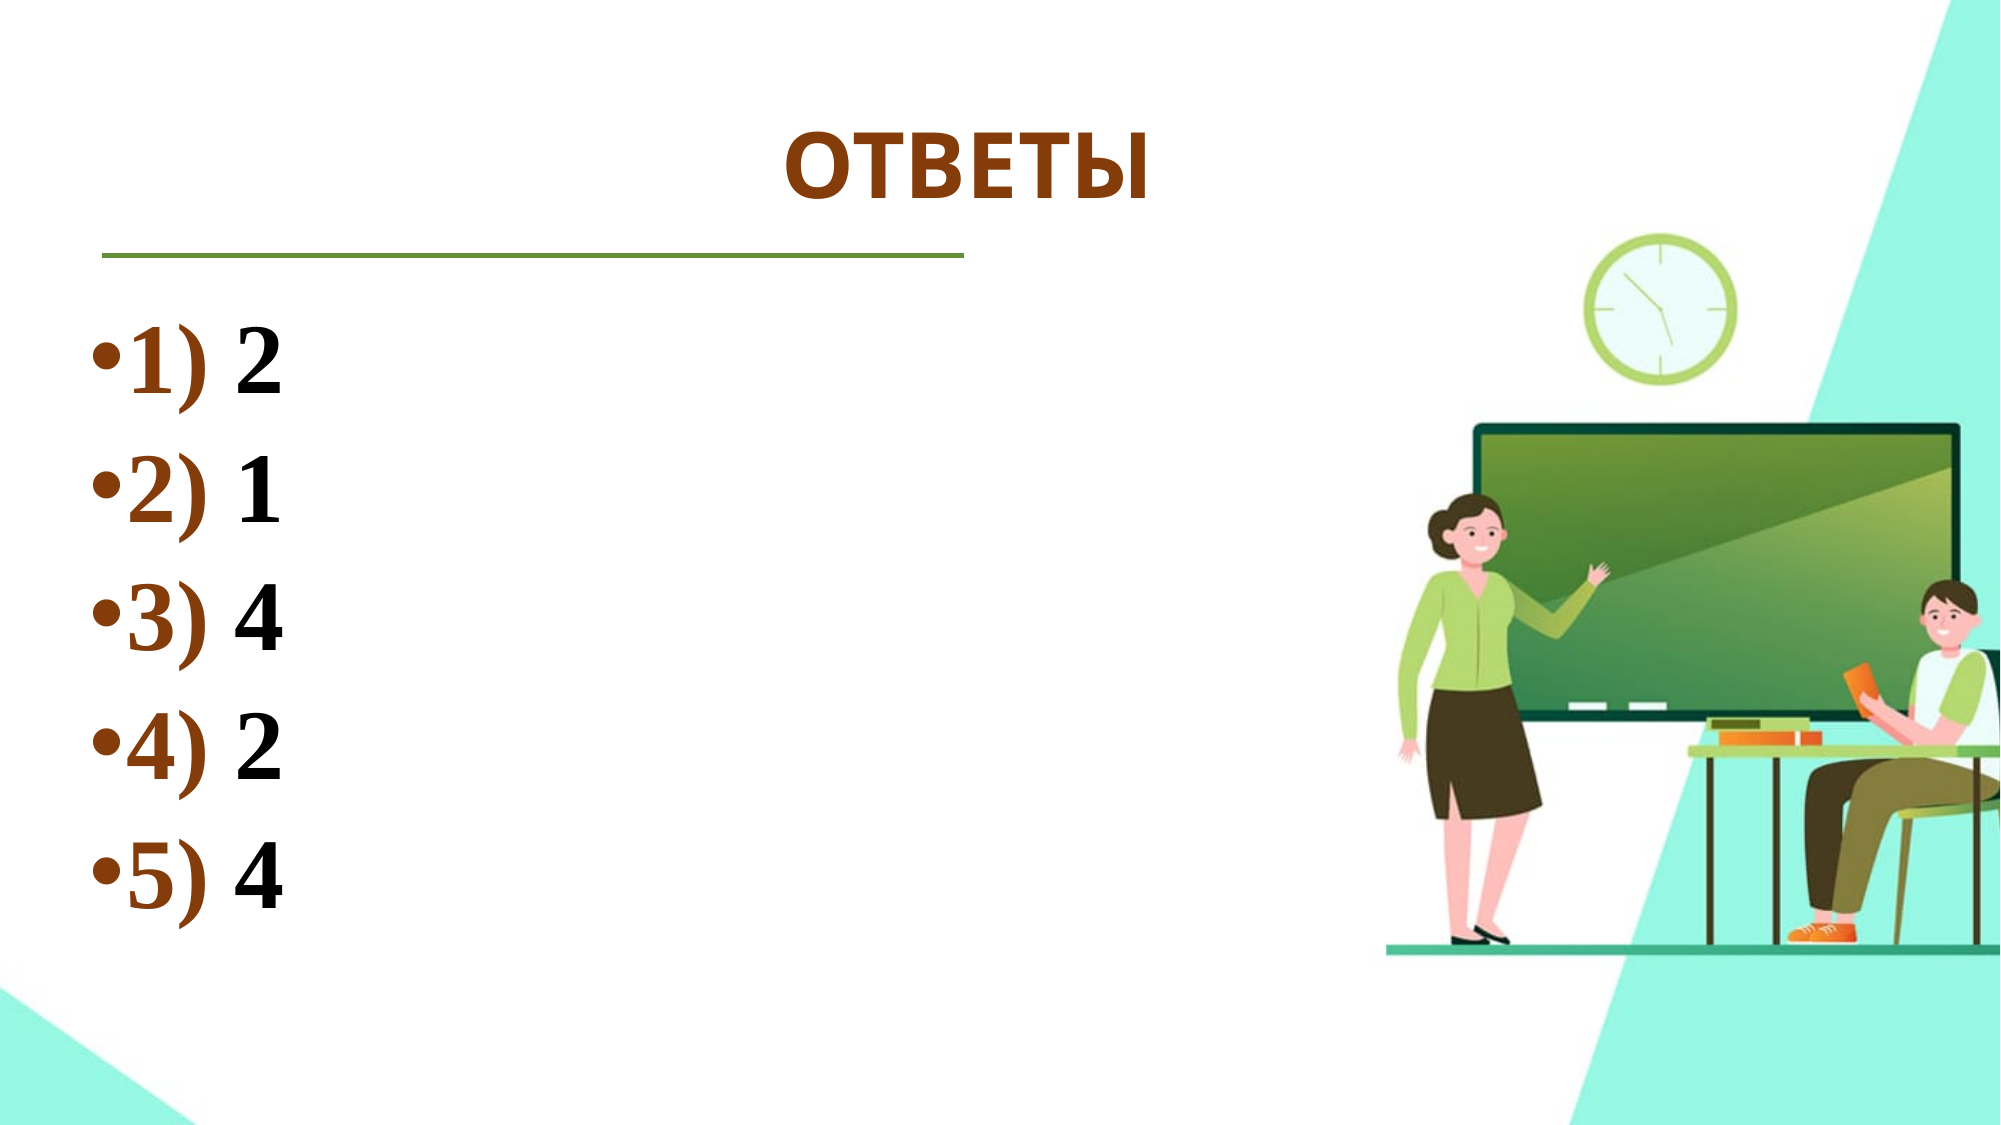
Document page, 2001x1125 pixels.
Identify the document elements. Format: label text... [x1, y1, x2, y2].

picture [0, 0, 2001, 1125]
list 1) 2 2) 1 3) 4 4) 2 5) 4 [74, 299, 1413, 1014]
title ОТВЕТЫ [74, 59, 1863, 278]
